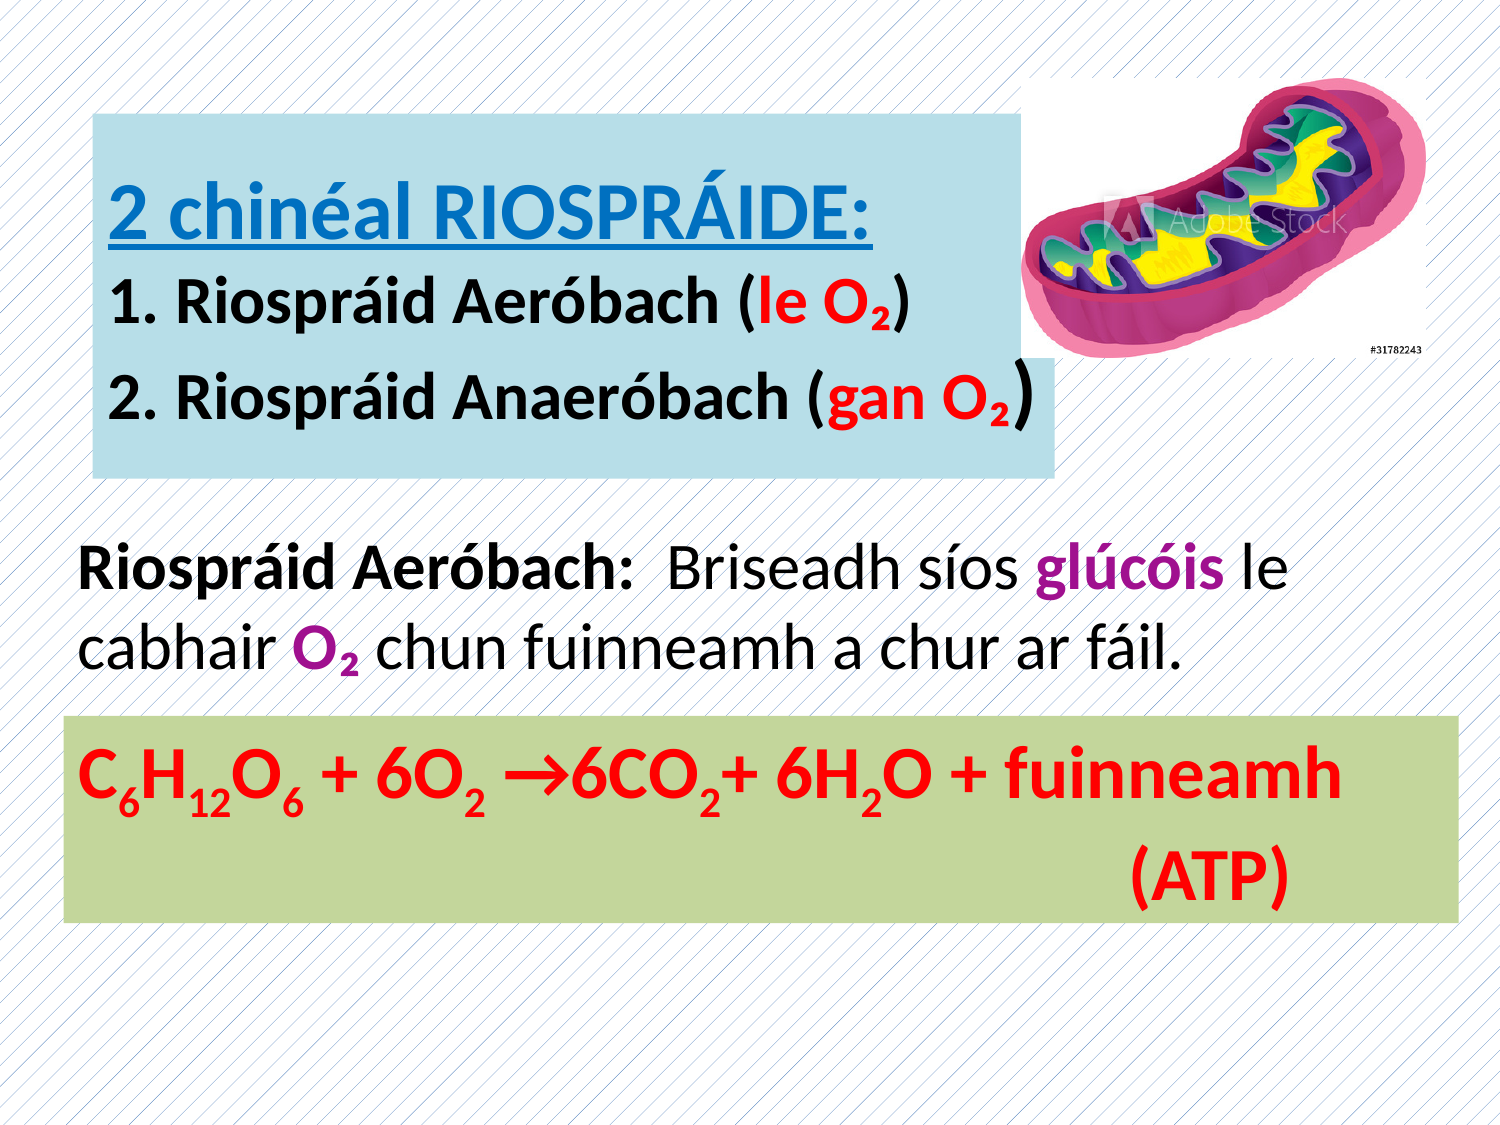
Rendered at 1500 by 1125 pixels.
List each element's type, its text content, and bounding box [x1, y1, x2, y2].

list Riospráid Aeróbach: Briseadh síos glúcóis le cabhair O₂ chun fuinneamh a chur ar fáil. [62, 515, 1479, 1071]
text_box C6H12O6 + 6O2 →6CO2+ 6H2O + fuinneamh (ATP) [63, 715, 1459, 924]
title 2 chinéal RIOSPRÁIDE: 1. Riospráid Aeróbach (le O₂) 2. Riospráid Anaeróbach (gan O₂) [92, 113, 1055, 479]
picture [1021, 78, 1426, 358]
